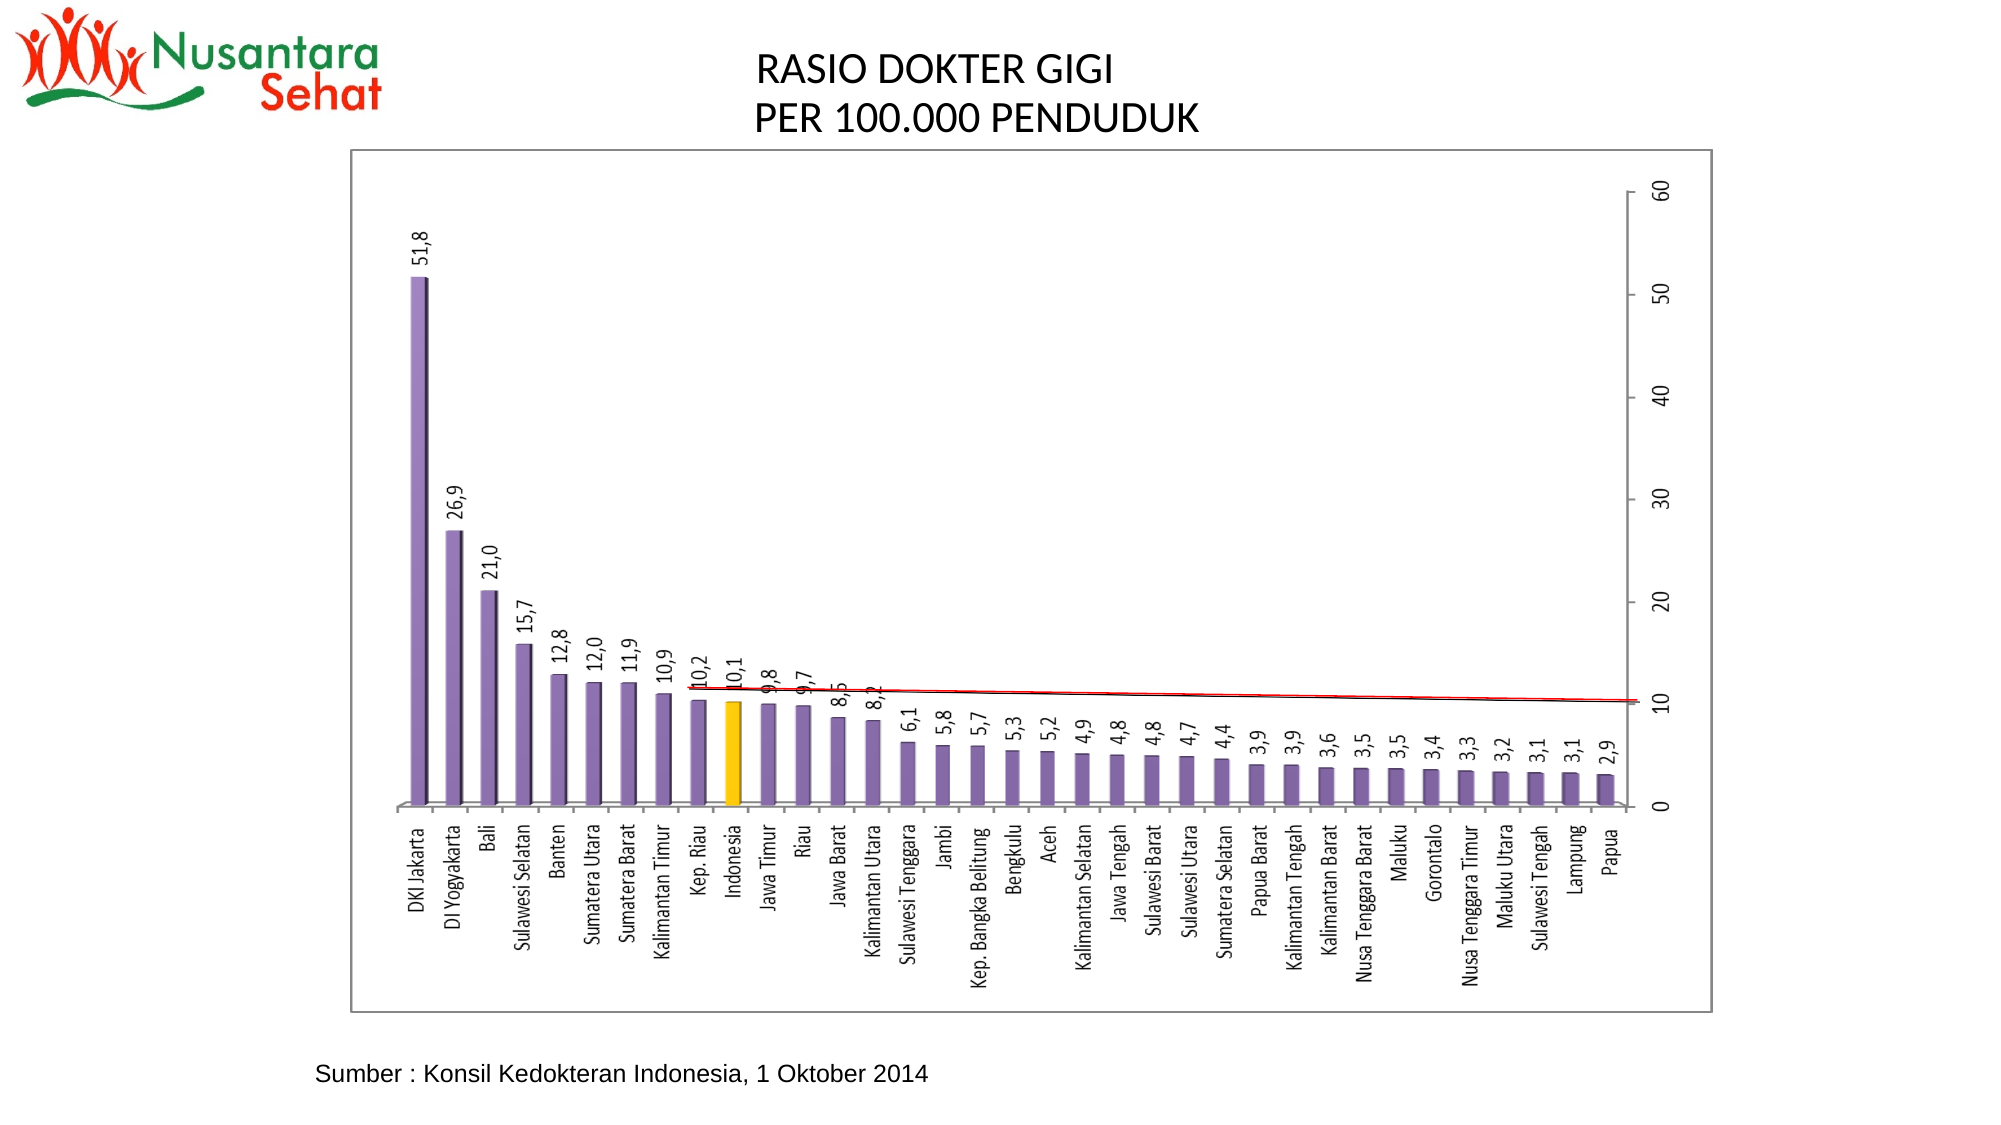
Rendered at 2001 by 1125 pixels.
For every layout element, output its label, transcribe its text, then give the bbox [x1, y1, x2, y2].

picture [15, 0, 387, 121]
picture [349, 149, 1713, 1013]
text_box Sumber : Konsil Kedokteran Indonesia, 1 Oktober 2014 [299, 1050, 1438, 1095]
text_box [687, 687, 1638, 700]
title RASIO DOKTER GIGI PER 100.000 PENDUDUK [551, 37, 1663, 149]
